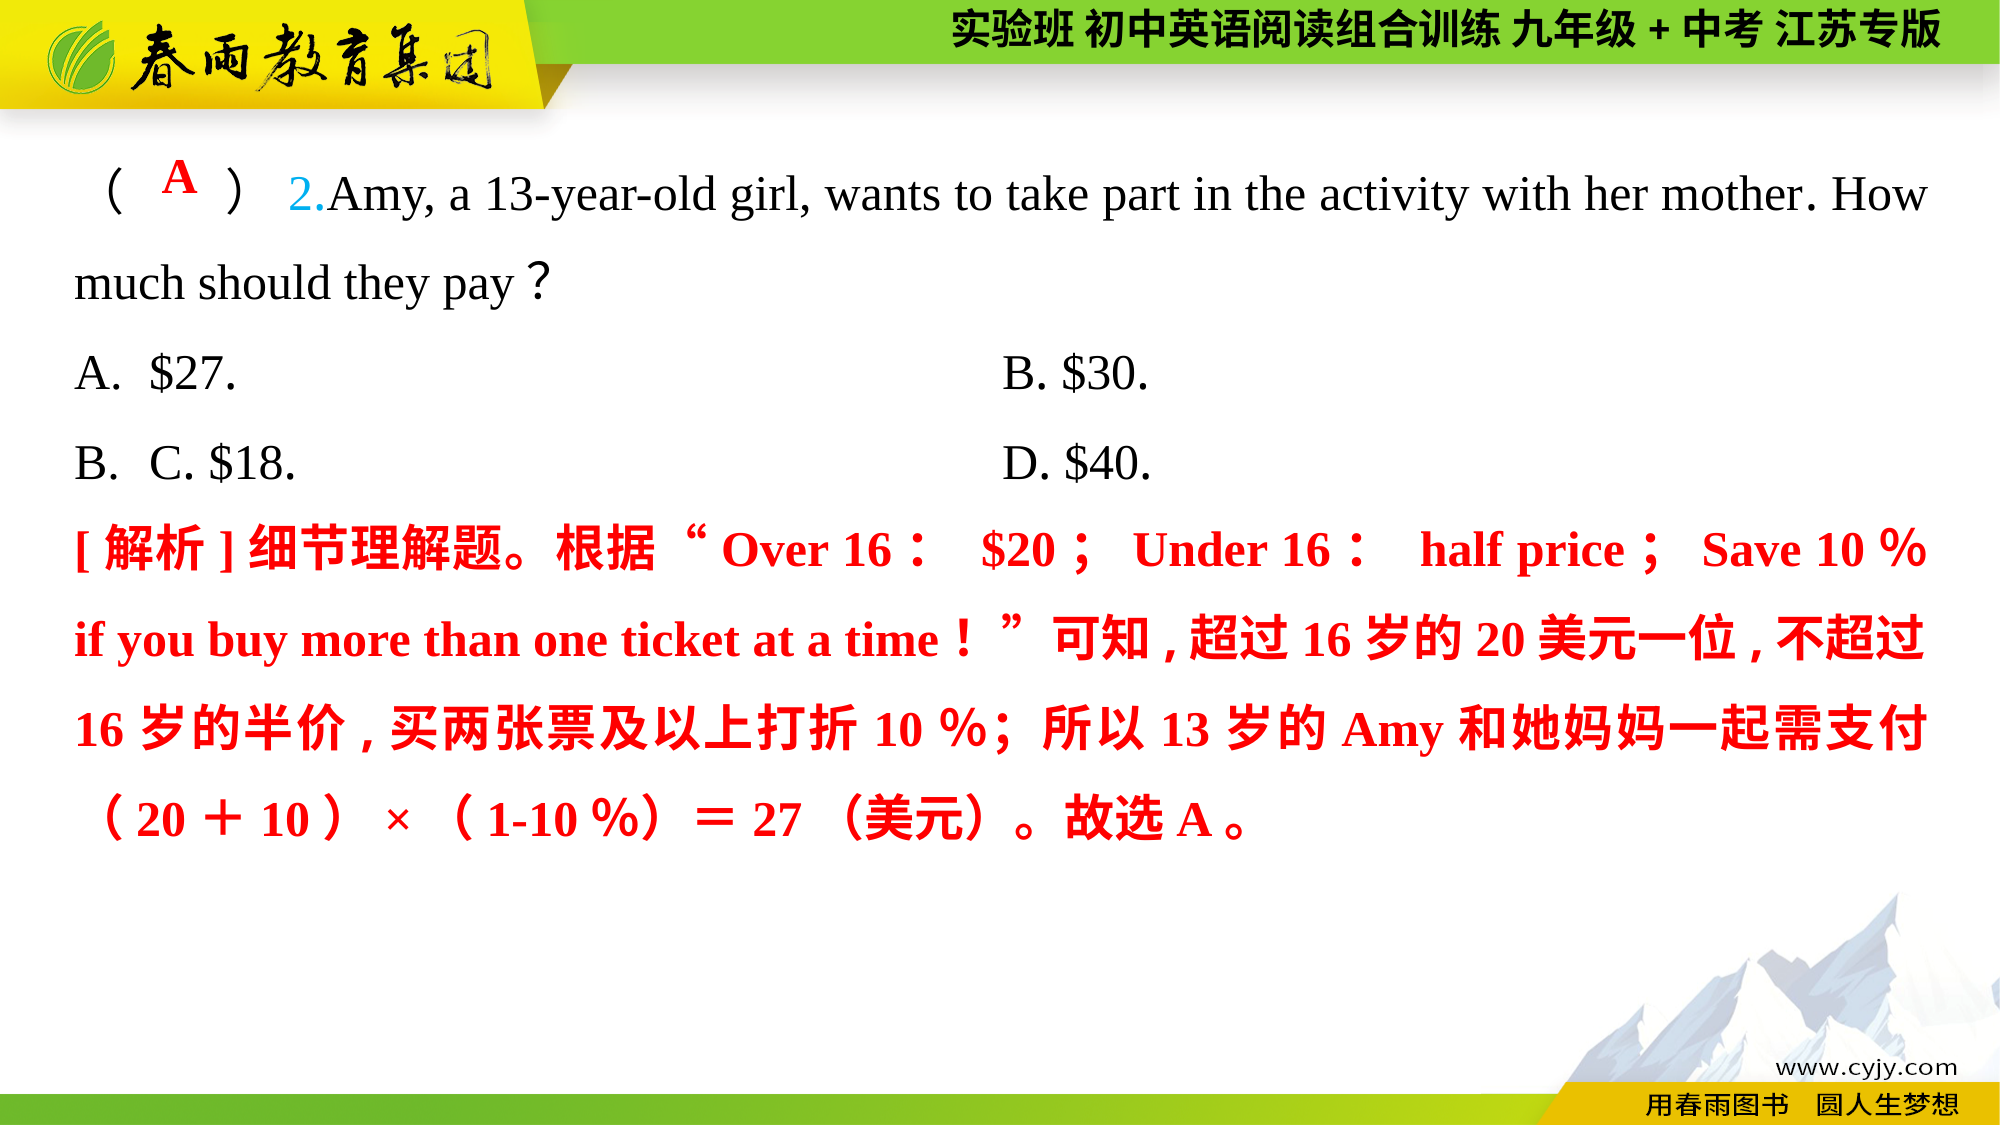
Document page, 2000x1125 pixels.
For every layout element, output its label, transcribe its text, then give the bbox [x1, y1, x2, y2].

list （ ）2.Amy, a 13-year-old girl, wants to take part in the activity with her mother. How much should they pay？ $27. B. $30. C. $18. D. $40. [59, 122, 1944, 478]
text_box A [146, 136, 213, 211]
picture [0, 0, 2000, 1125]
text_box [解析]细节理解题。根据“Over 16： $20；Under 16： half price；Save 10％ if you buy more than one ticket at a time！”可知,超过16岁的20美元一位,不超过16岁的半价,买两张票及以上打折10％；所以13岁的Amy和她妈妈一起需支付（20＋10）×（1-10％）＝27（美元）。故选A。 [59, 478, 1944, 854]
